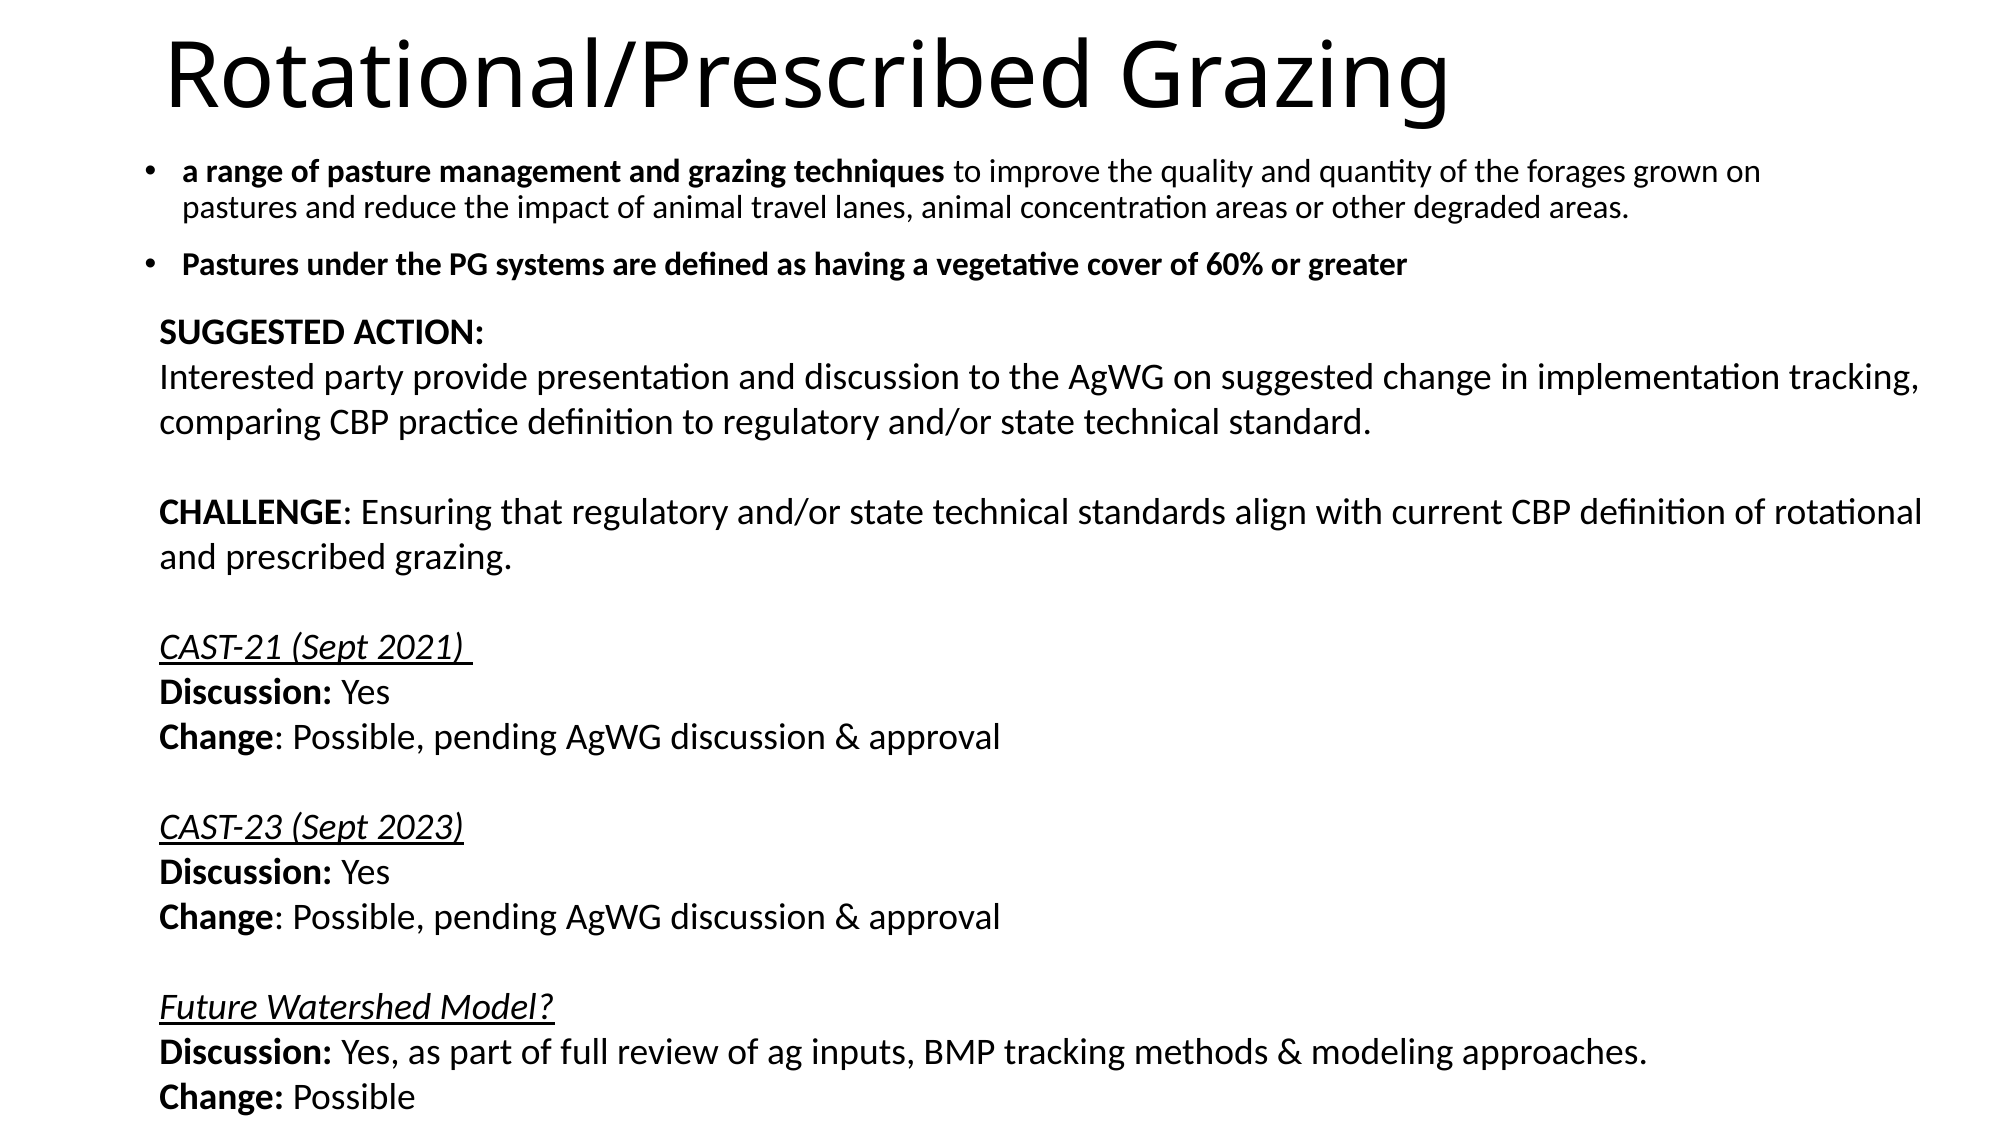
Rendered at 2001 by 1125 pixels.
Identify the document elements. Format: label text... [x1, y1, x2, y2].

title Rotational/Prescribed Grazing [148, 0, 1873, 156]
text_box SUGGESTED ACTION: Interested party provide presentation and discussion to the AgWG on suggested change in implementation tracking, comparing CBP practice definition to regulatory and/or state technical standard. CHALLENGE: Ensuring that regulatory and/or state technical standards align with current CBP definition of rotational and prescribed grazing. CAST-21 (Sept 2021) Discussion: Yes Change: Possible, pending AgWG discussion & approval CAST-23 (Sept 2023) Discussion: Yes Change: Possible, pending AgWG discussion & approval Future Watershed Model? Discussion: Yes, as part of full review of ag inputs, BMP tracking methods & modeling approaches. Change: Possible [144, 299, 1945, 1125]
list a range of pasture management and grazing techniques to improve the quality and quantity of the forages grown on pastures and reduce the impact of animal travel lanes, animal concentration areas or other degraded areas. Pastures under the PG systems are defined as having a vegetative cover of 60% or greater [129, 146, 1855, 585]
